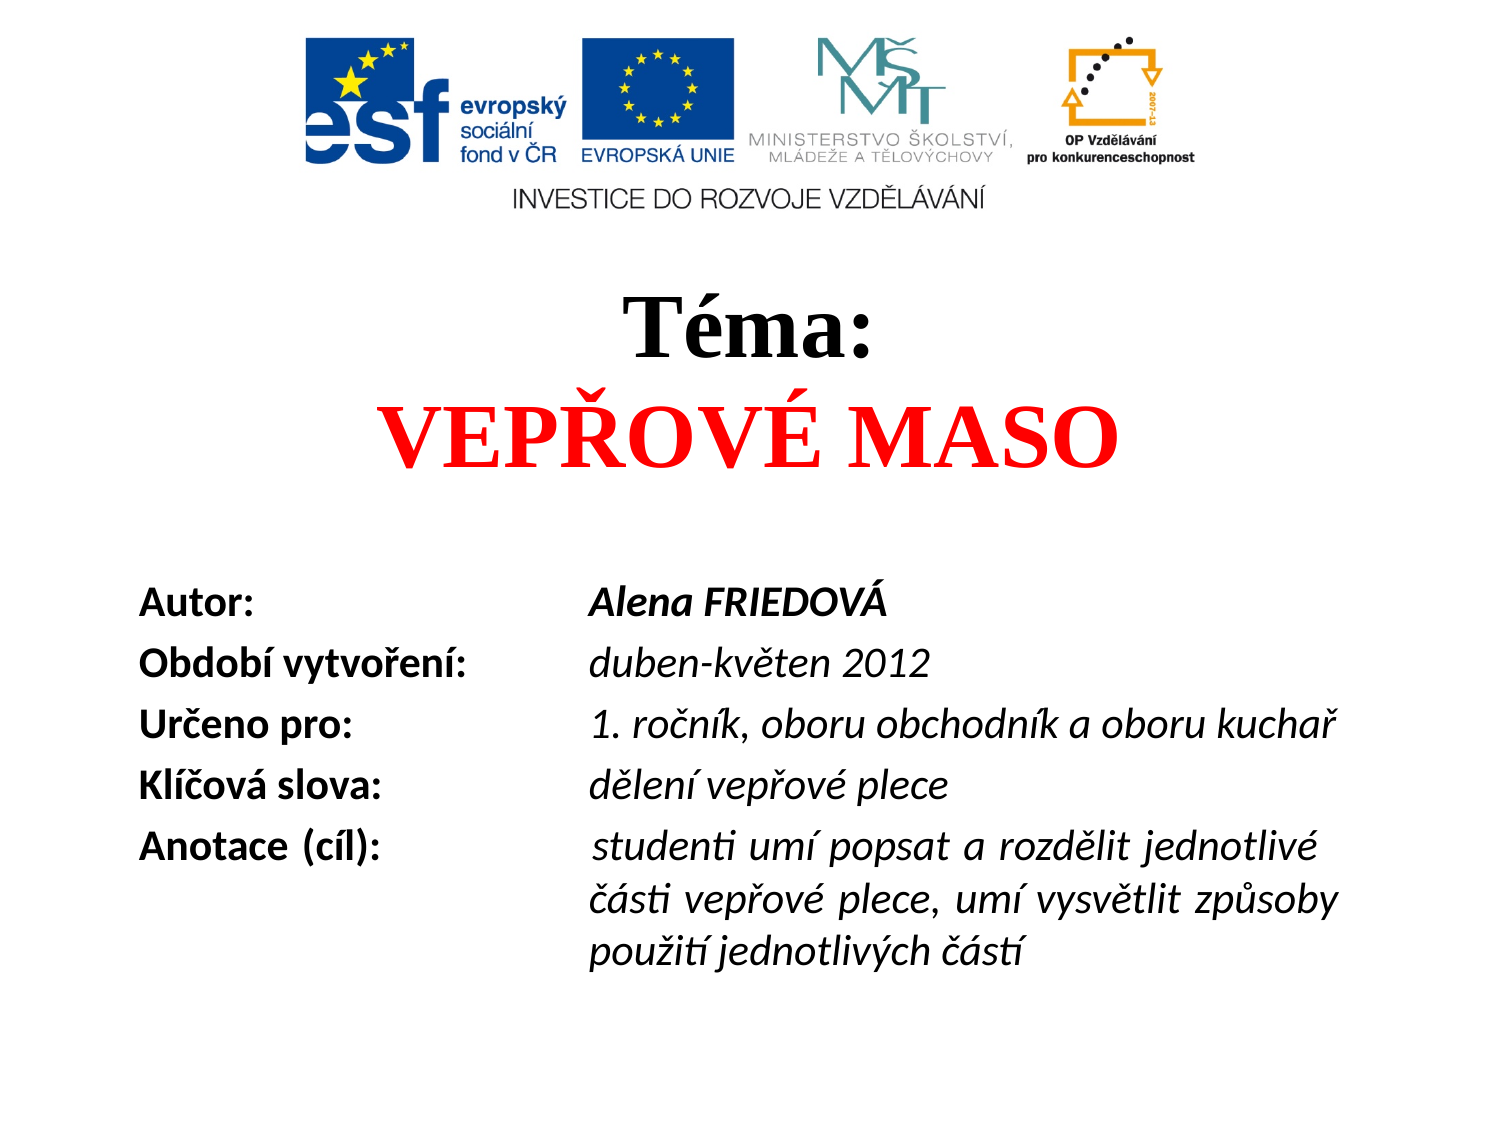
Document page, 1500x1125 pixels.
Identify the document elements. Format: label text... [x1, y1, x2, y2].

picture [277, 18, 1223, 226]
title Téma: VEPŘOVÉ MASO [112, 255, 1388, 497]
subtitle Autor: Alena FRIEDOVÁ Období vytvoření: duben-květen 2012 Určeno pro: 1. ročník, oboru obchodník a oboru kuchař Klíčová slova: dělení vepřové plece Anotace (cíl): studenti umí popsat a rozdělit jednotlivé části vepřové plece, umí vysvětlit způsoby použití jednotlivých částí [123, 503, 1376, 1000]
